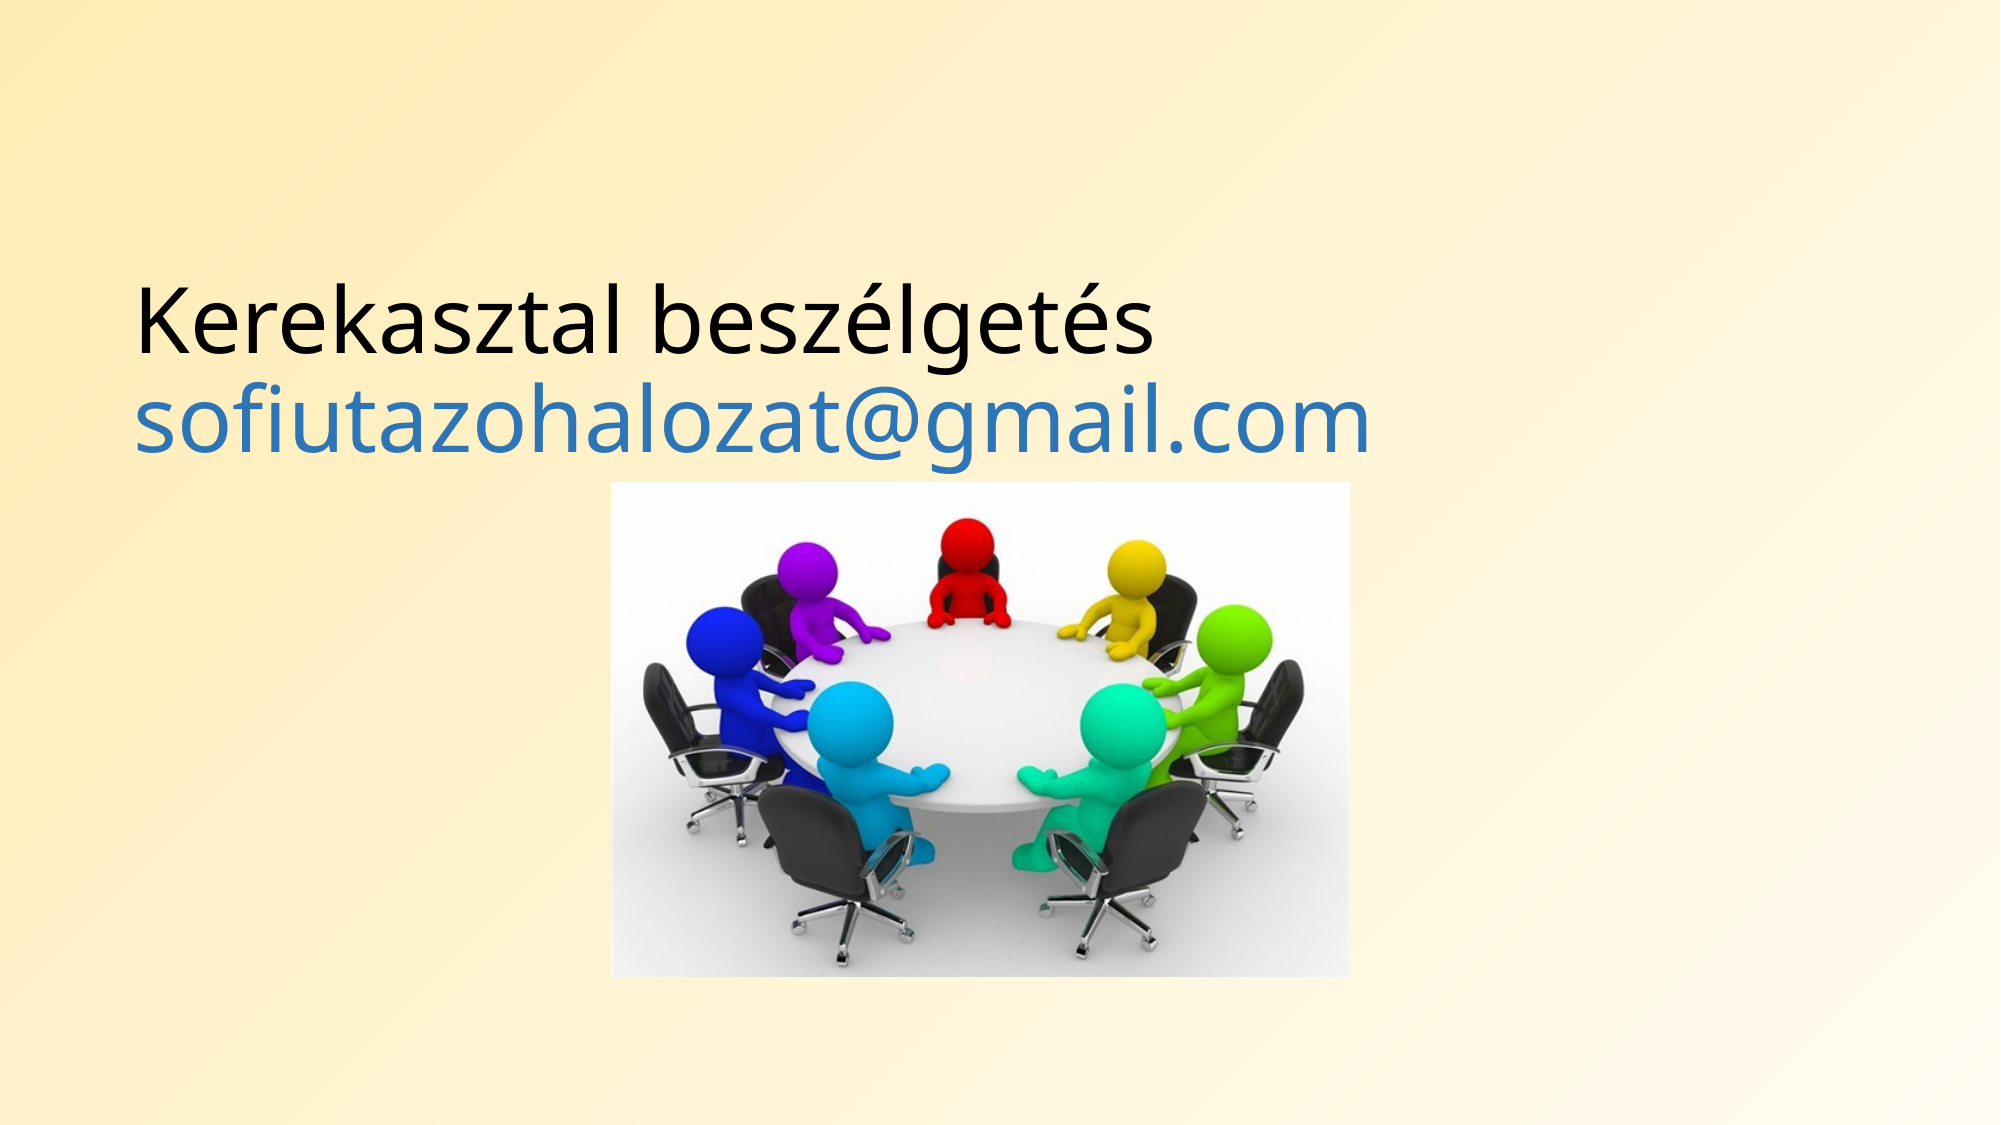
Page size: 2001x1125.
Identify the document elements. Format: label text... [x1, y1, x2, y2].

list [611, 482, 1350, 977]
title Kerekasztal beszélgetés sofiutazohalozat@gmail.com [118, 264, 1844, 483]
